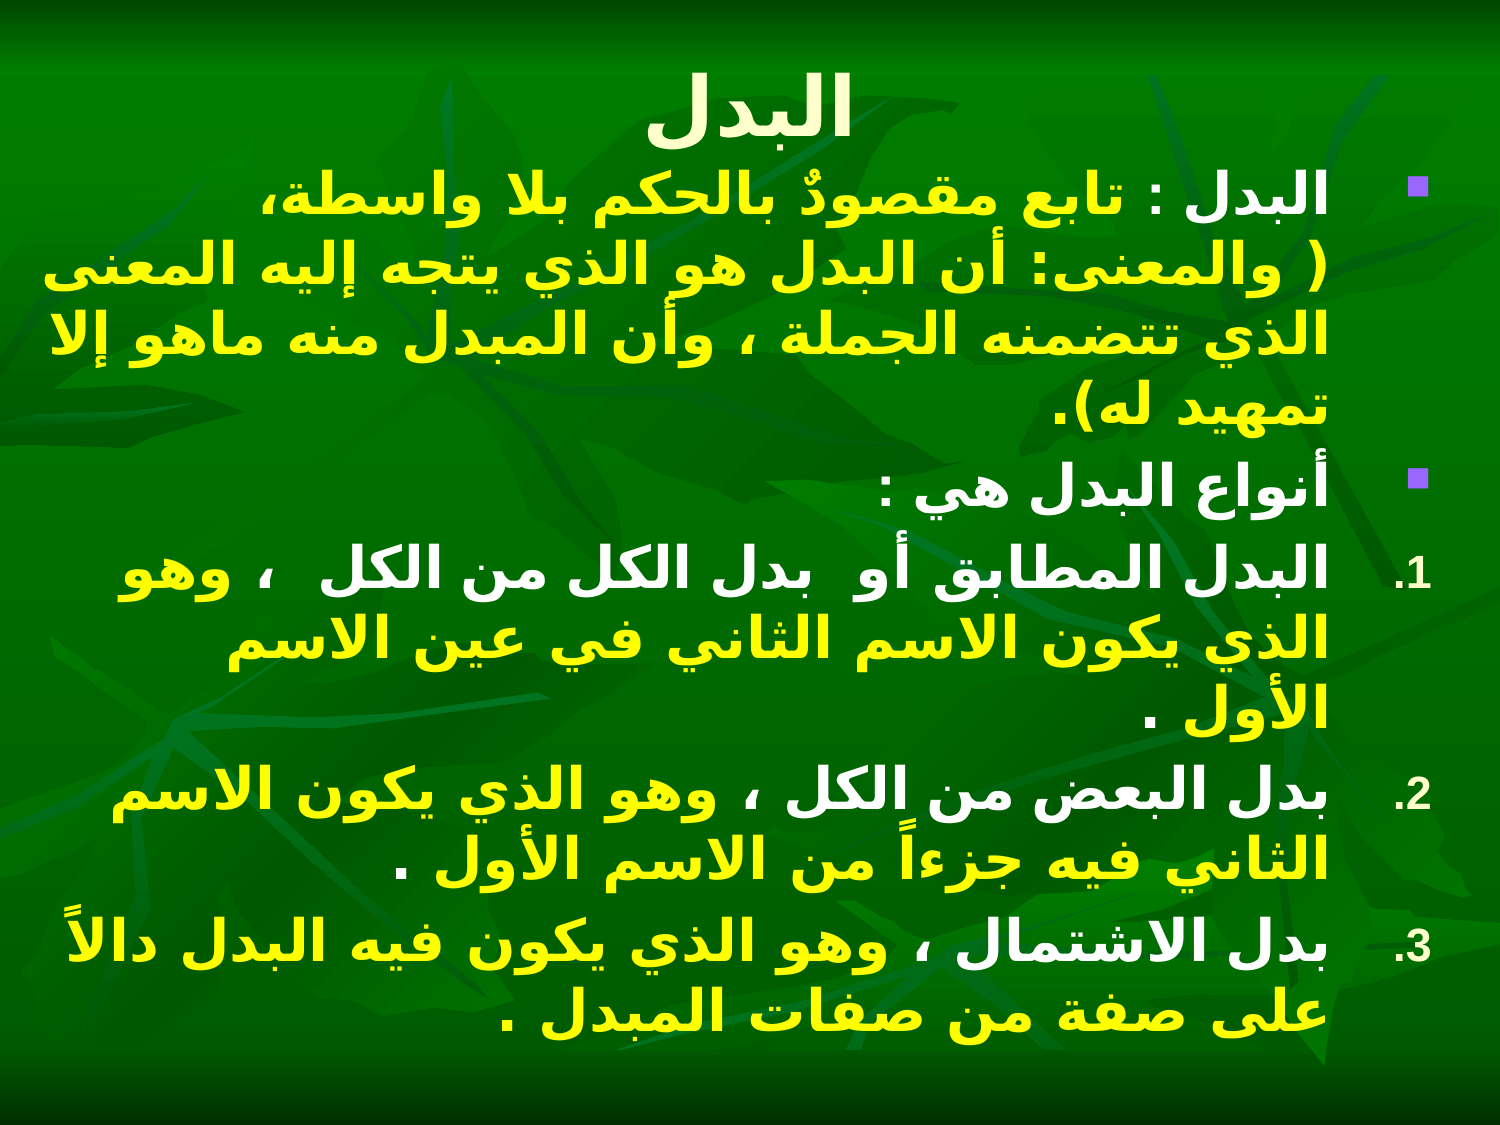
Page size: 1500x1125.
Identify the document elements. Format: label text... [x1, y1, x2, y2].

list البدل : تابع مقصودٌ بالحكم بلا واسطة، ( والمعنى: أن البدل هو الذي يتجه إليه المعنى الذي تتضمنه الجملة ، وأن المبدل منه ماهو إلا تمهيد له). أنواع البدل هي : البدل المطابق أو بدل الكل من الكل ، وهو الذي يكون الاسم الثاني في عين الاسم الأول . بدل البعض من الكل ، وهو الذي يكون الاسم الثاني فيه جزءاً من الاسم الأول . بدل الاشتمال ، وهو الذي يكون فيه البدل دالاً على صفة من صفات المبدل . [0, 148, 1448, 1071]
title البدل [74, 45, 1426, 148]
